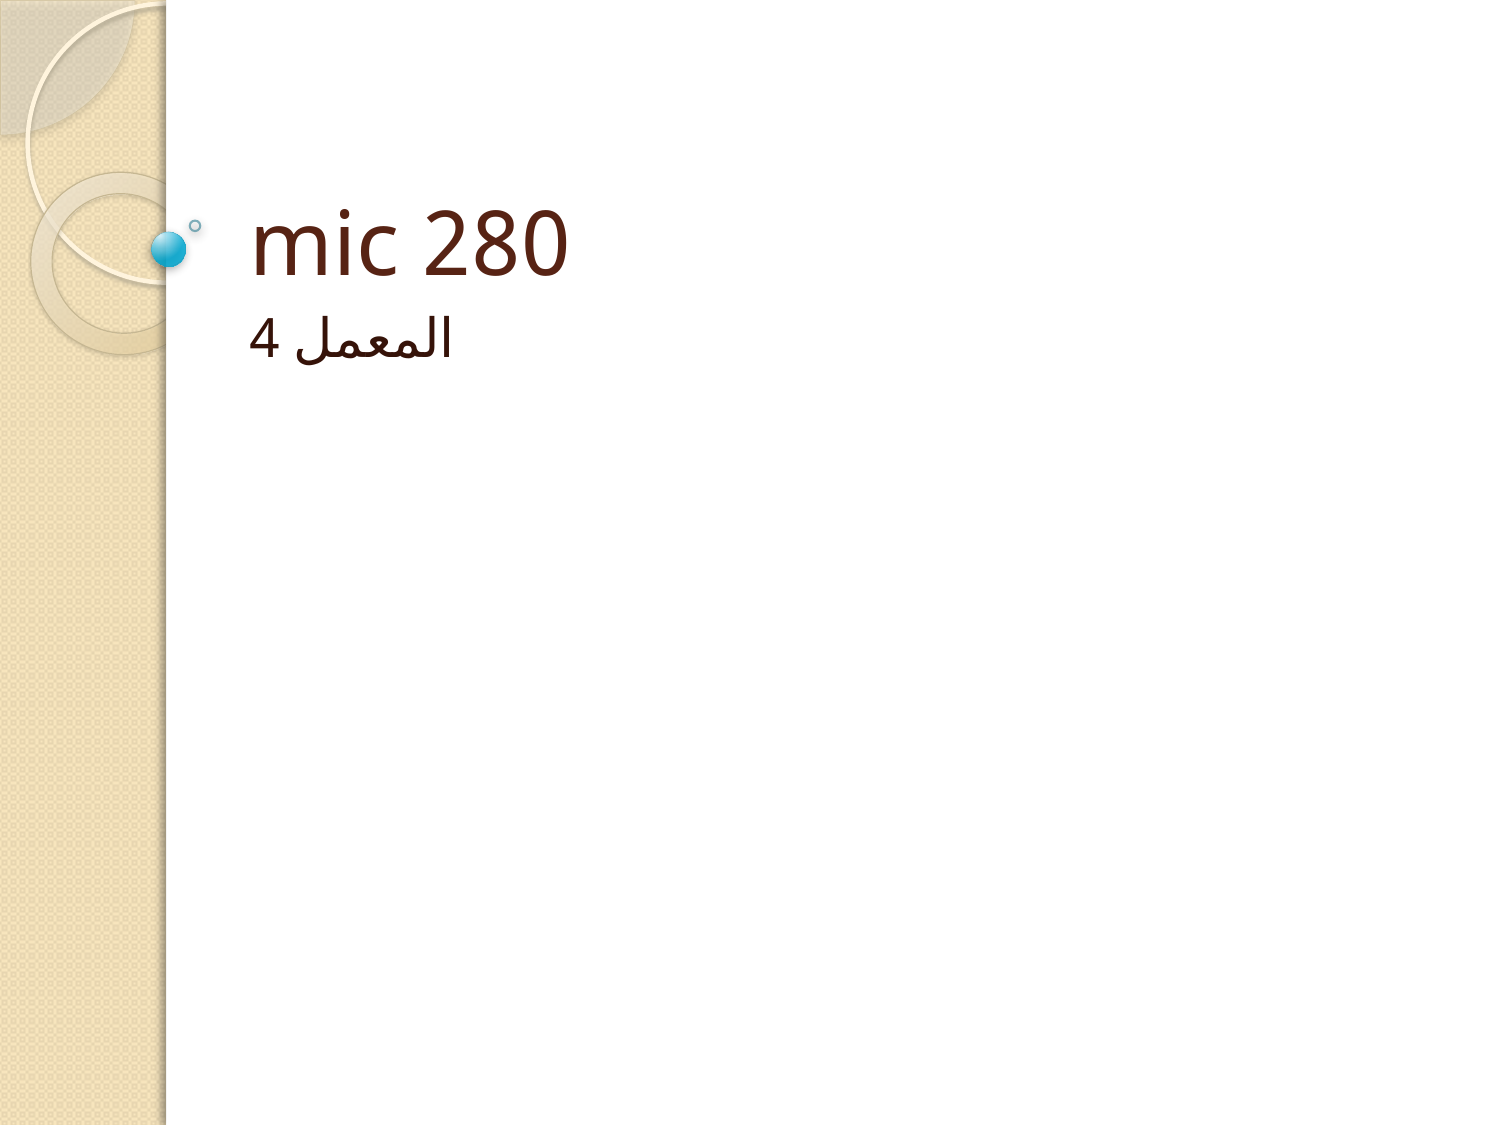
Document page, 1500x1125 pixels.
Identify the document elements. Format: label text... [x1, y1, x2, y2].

title 280 mic [234, 59, 1450, 301]
subtitle المعمل 4 [234, 303, 1450, 591]
